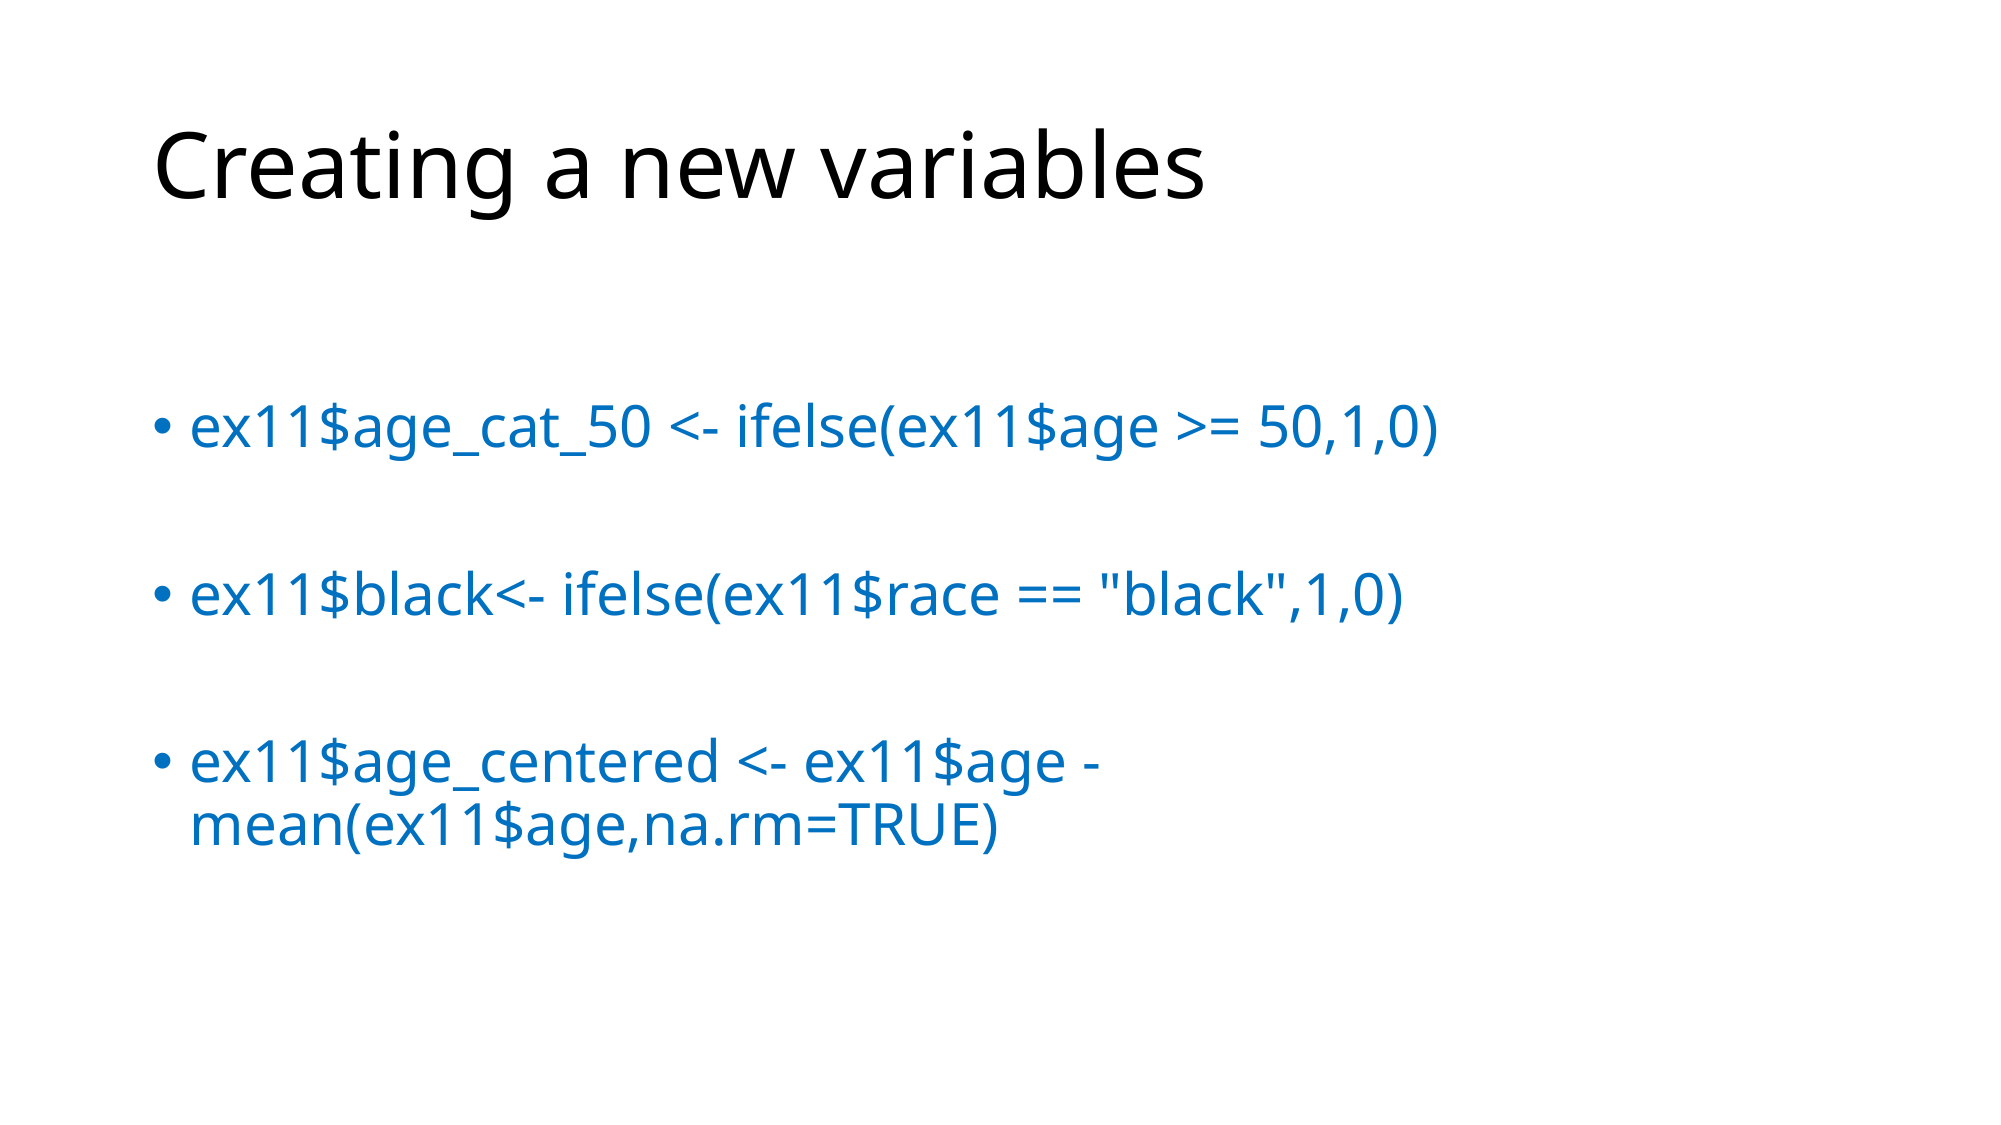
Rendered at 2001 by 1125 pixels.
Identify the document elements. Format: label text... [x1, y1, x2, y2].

title Creating a new variables [137, 59, 1863, 278]
list ex11$age_cat_50 <- ifelse(ex11$age >= 50,1,0) ex11$black<- ifelse(ex11$race == "black",1,0) ex11$age_centered <- ex11$age - mean(ex11$age,na.rm=TRUE) [137, 299, 1863, 1014]
